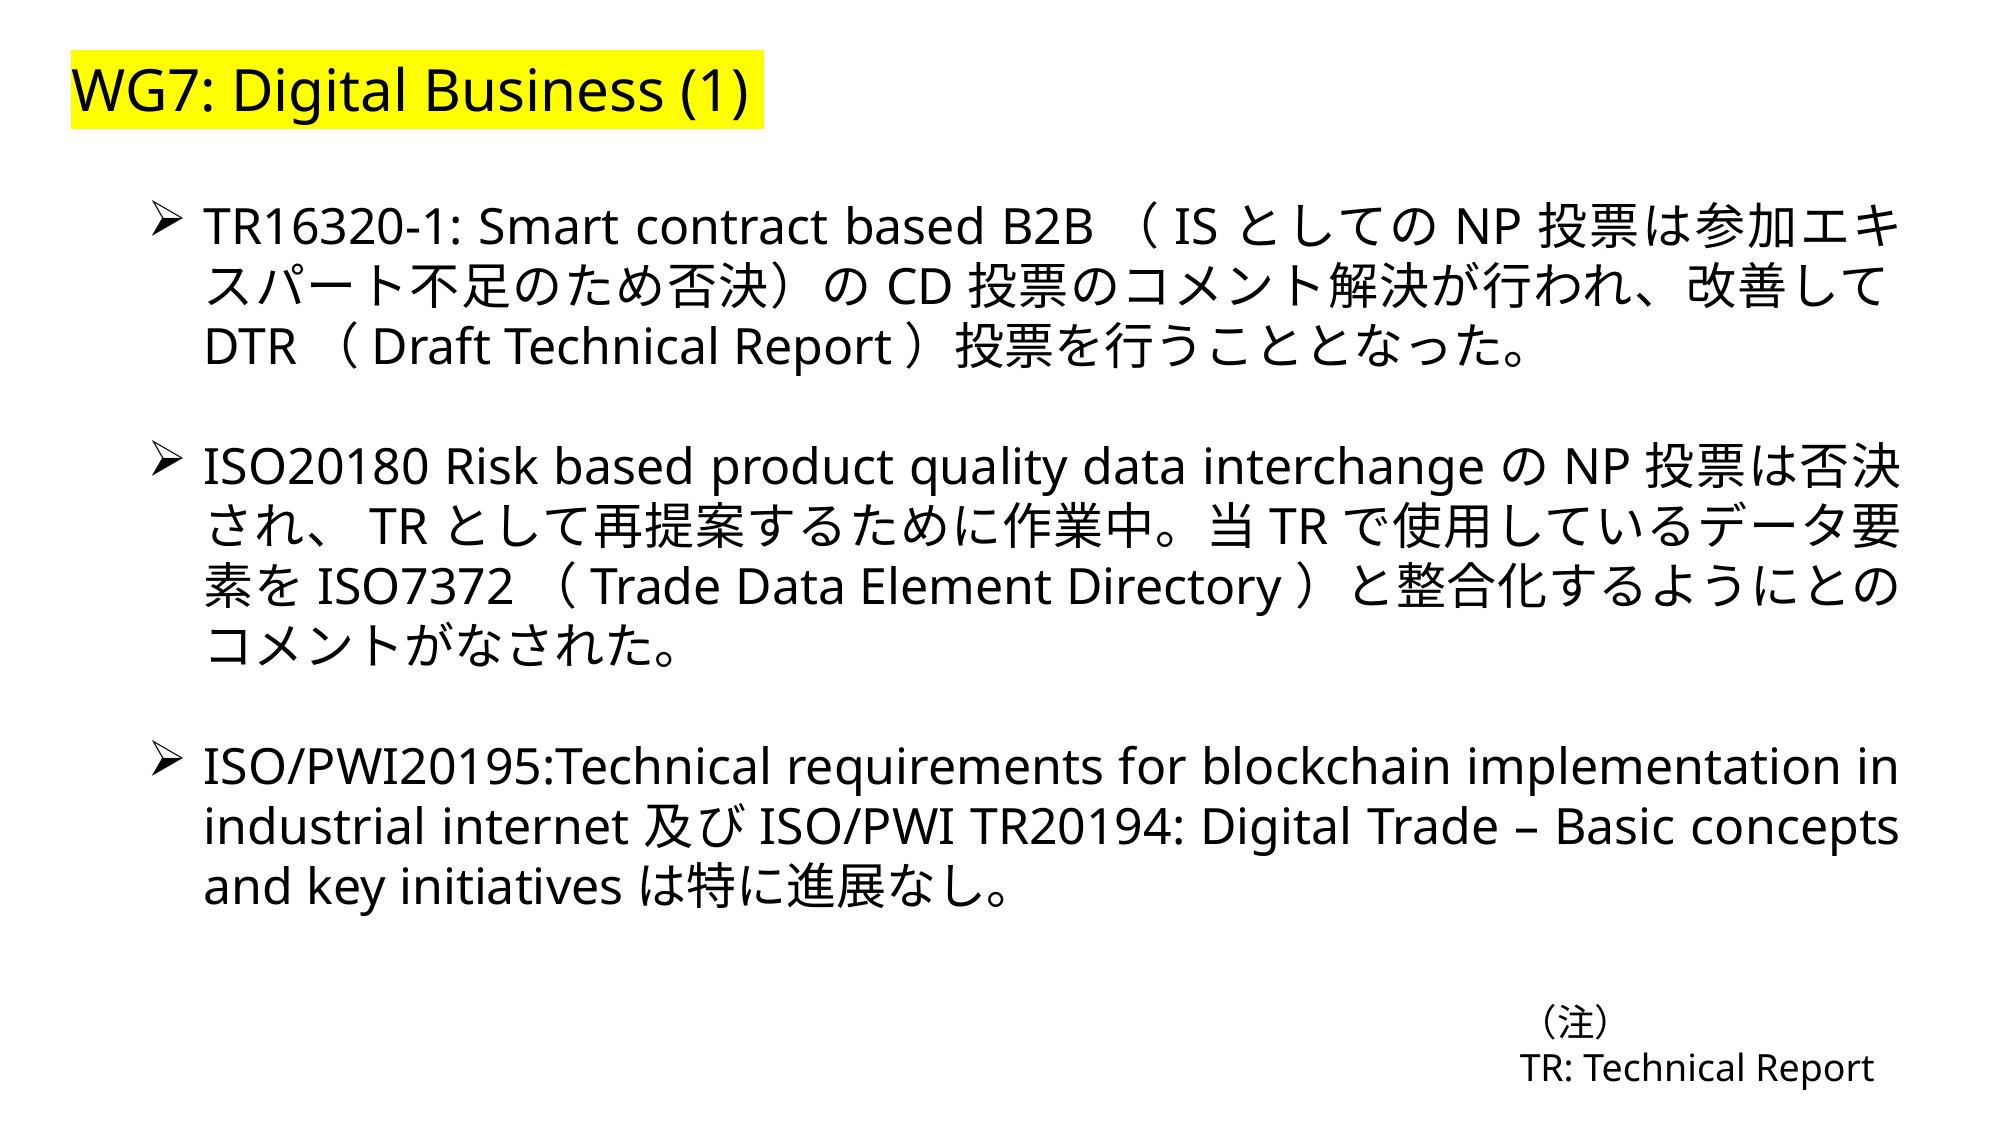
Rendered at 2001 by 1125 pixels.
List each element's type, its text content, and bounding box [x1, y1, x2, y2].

text_box （注） TR: Technical Report [1505, 991, 1950, 1097]
text_box WG7: Digital Business (1) [56, 46, 1057, 131]
text_box TR16320-1: Smart contract based B2B（ISとしてのNP投票は参加エキスパート不足のため否決）のCD投票のコメント解決が行われ、改善してDTR（Draft Technical Report）投票を行うこととなった。 ISO20180 Risk based product quality data interchangeのNP投票は否決され、TRとして再提案するために作業中。当TRで使用しているデータ要素をISO7372（Trade Data Element Directory）と整合化するようにとのコメントがなされた。 ISO/PWI20195:Technical requirements for blockchain implementation in industrial internet及びISO/PWI TR20194: Digital Trade – Basic concepts and key initiativesは特に進展なし。 [132, 186, 1917, 982]
